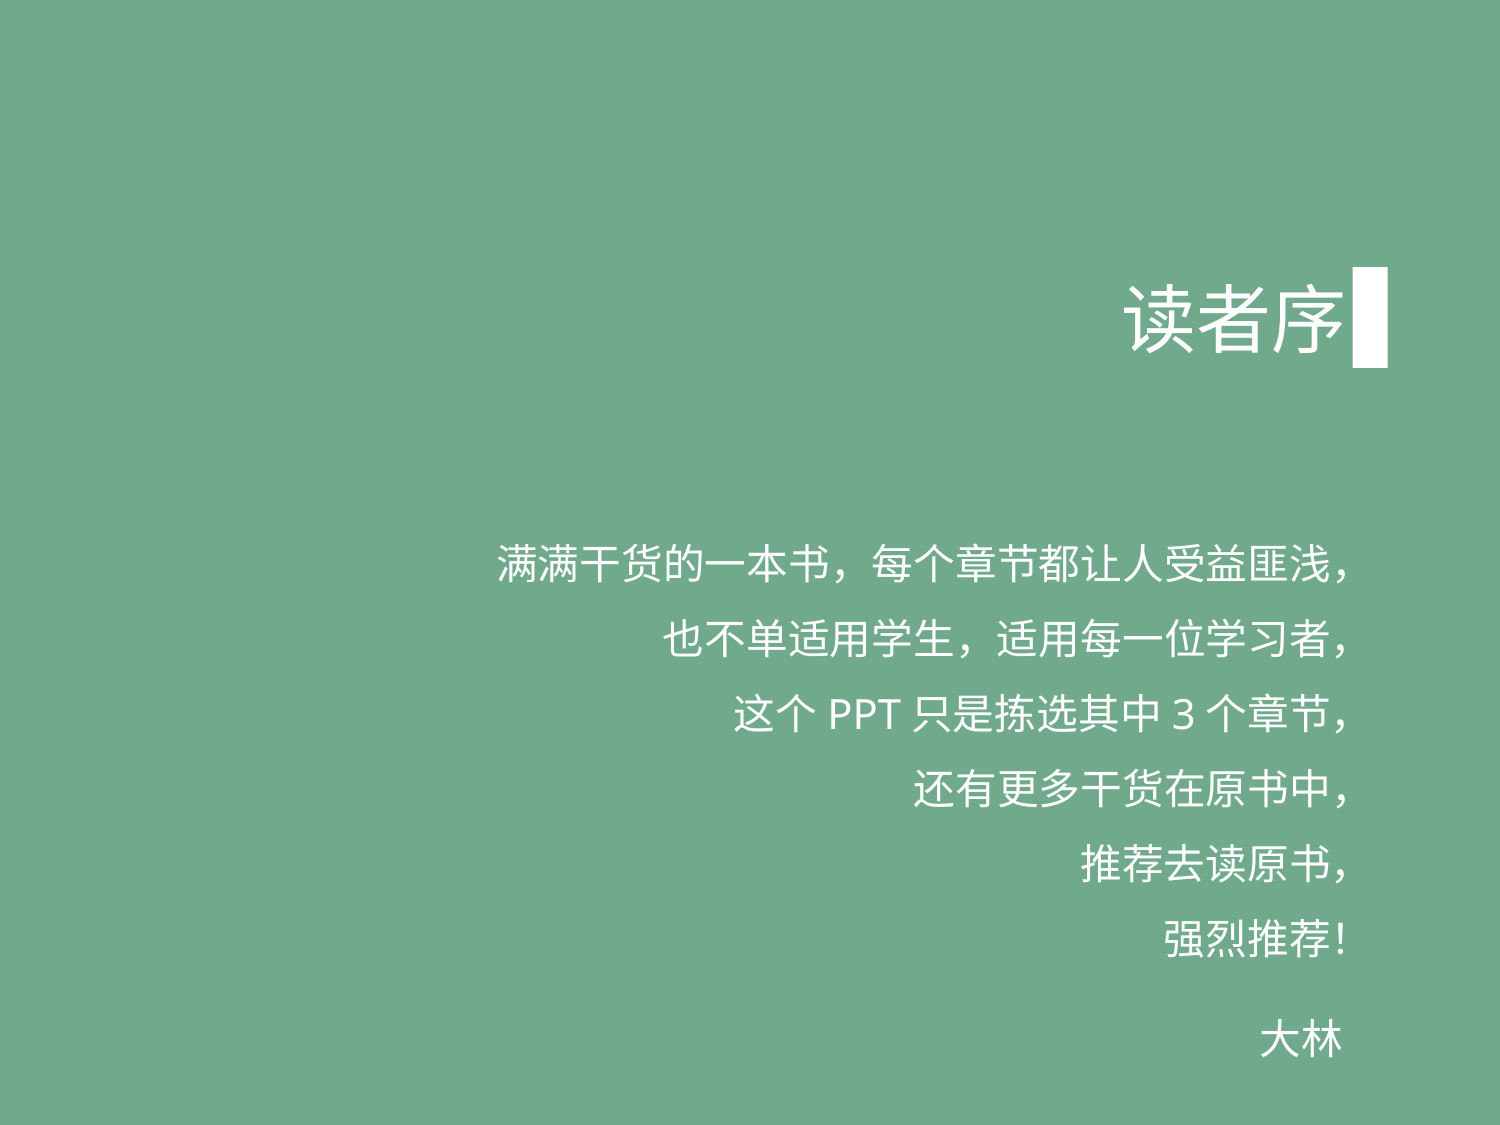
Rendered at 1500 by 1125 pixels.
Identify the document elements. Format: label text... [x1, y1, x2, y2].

text_box 满满干货的一本书，每个章节都让人受益匪浅， 也不单适用学生，适用每一位学习者， 这个PPT只是拣选其中3个章节， 还有更多干货在原书中， 推荐去读原书， 强烈推荐！ [344, 505, 1388, 975]
text_box 读者序 [1106, 264, 1383, 371]
text_box 大林 [1244, 1005, 1391, 1071]
text_box [1383, 267, 1388, 368]
